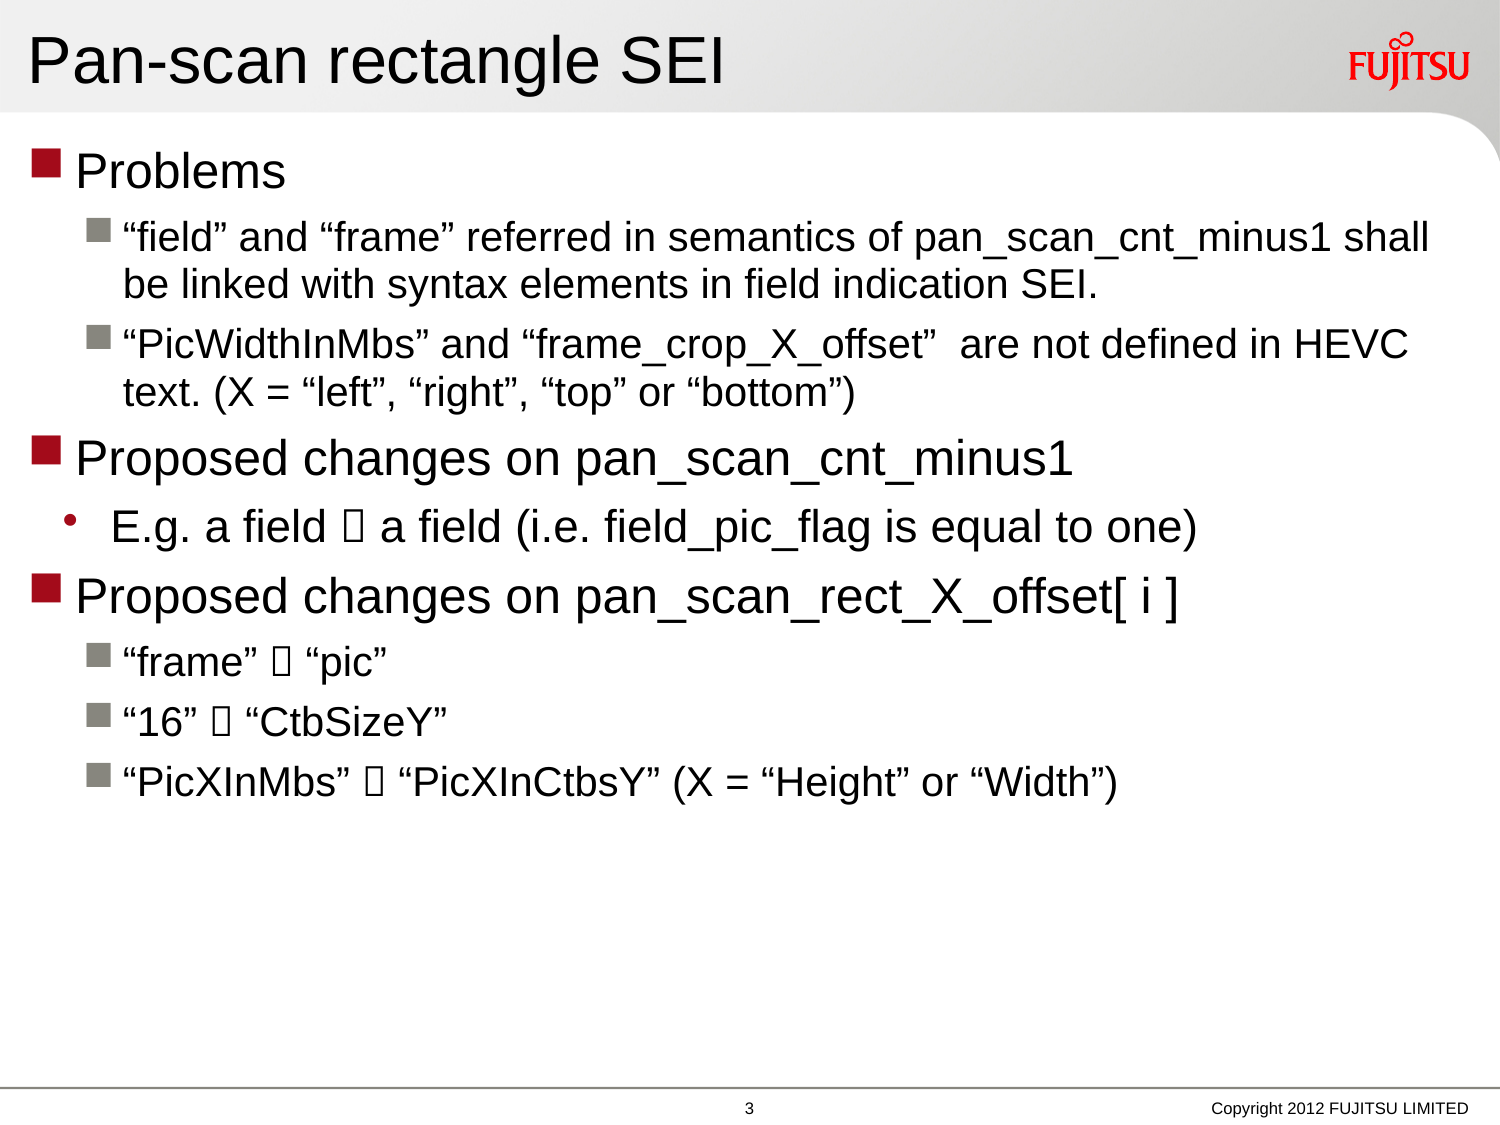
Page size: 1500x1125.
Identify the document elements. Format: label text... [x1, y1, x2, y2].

list Problems “field” and “frame” referred in semantics of pan_scan_cnt_minus1 shall be linked with syntax elements in field indication SEI. “PicWidthInMbs” and “frame_crop_X_offset” are not defined in HEVC text. (X = “left”, “right”, “top” or “bottom”) Proposed changes on pan_scan_cnt_minus1 E.g. a field  a field (i.e. field_pic_flag is equal to one) Proposed changes on pan_scan_rect_X_offset[ i ] “frame”  “pic” “16”  “CtbSizeY” “PicXInMbs”  “PicXInCtbsY” (X = “Height” or “Width”) [27, 142, 1469, 1061]
title Pan-scan rectangle SEI [27, 0, 1317, 114]
slide_number 2 [705, 1091, 794, 1125]
footer Copyright 2012 FUJITSU LIMITED [809, 1091, 1470, 1125]
picture [0, 0, 1500, 176]
